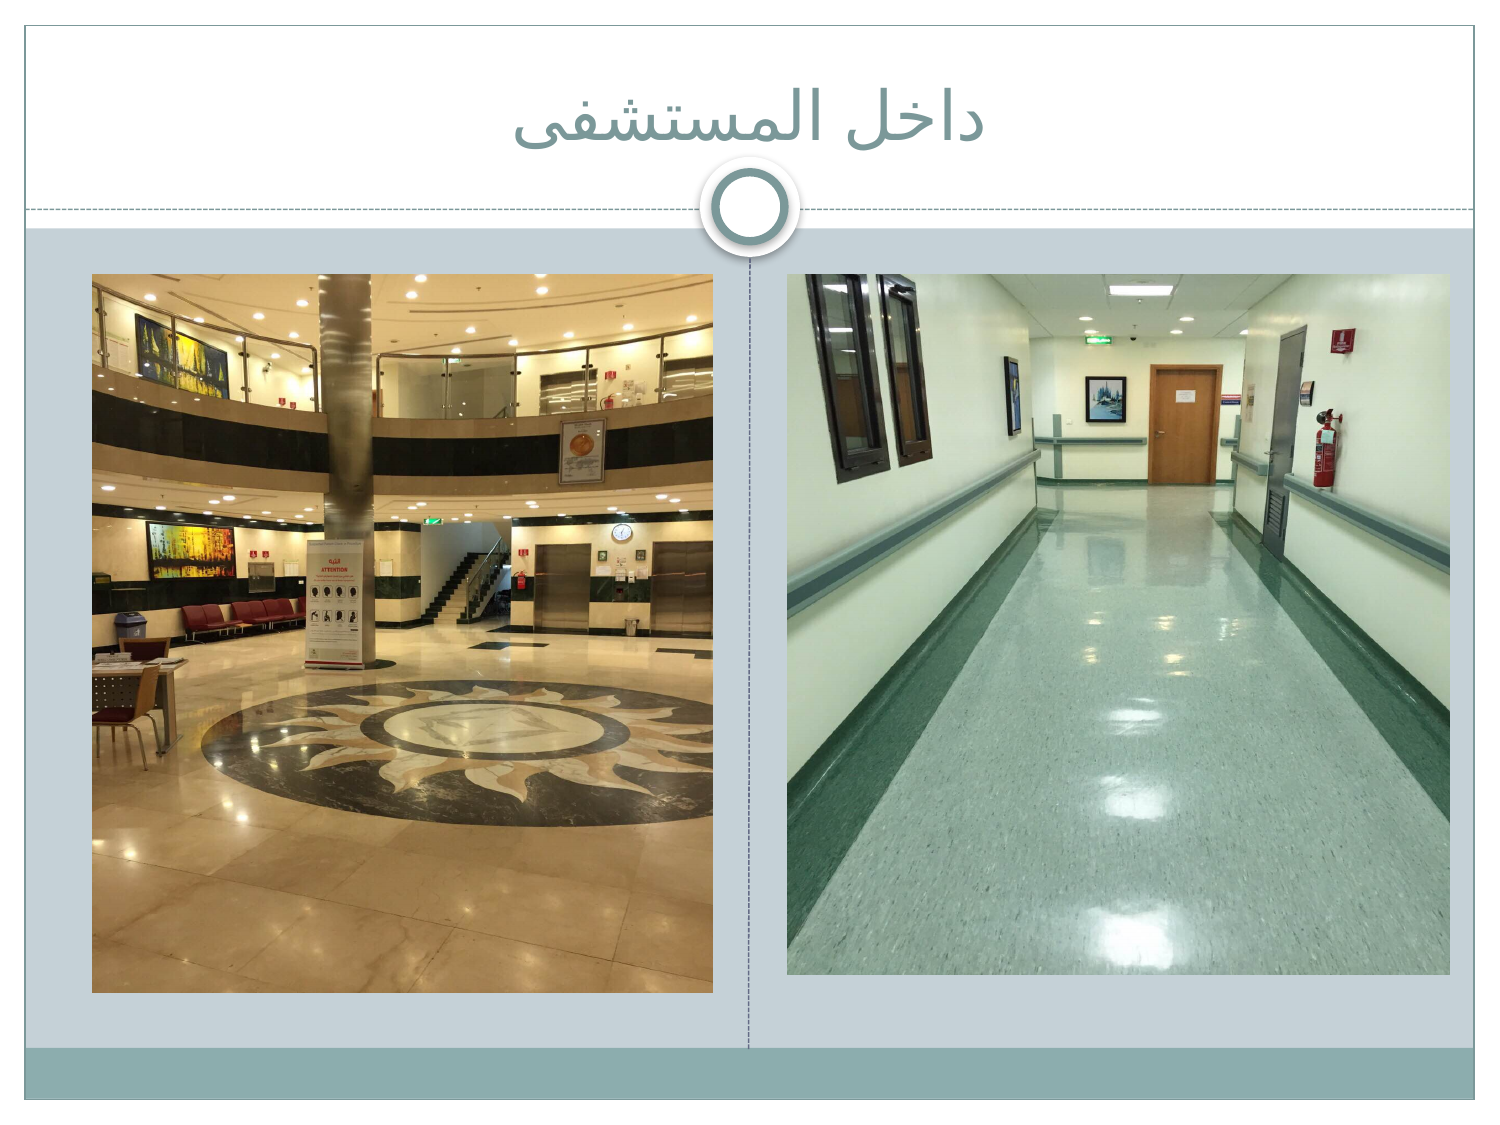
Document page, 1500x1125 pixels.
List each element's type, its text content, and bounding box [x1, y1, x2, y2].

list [787, 274, 1451, 976]
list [92, 274, 713, 994]
title داخل المستشفى [49, 37, 1450, 162]
